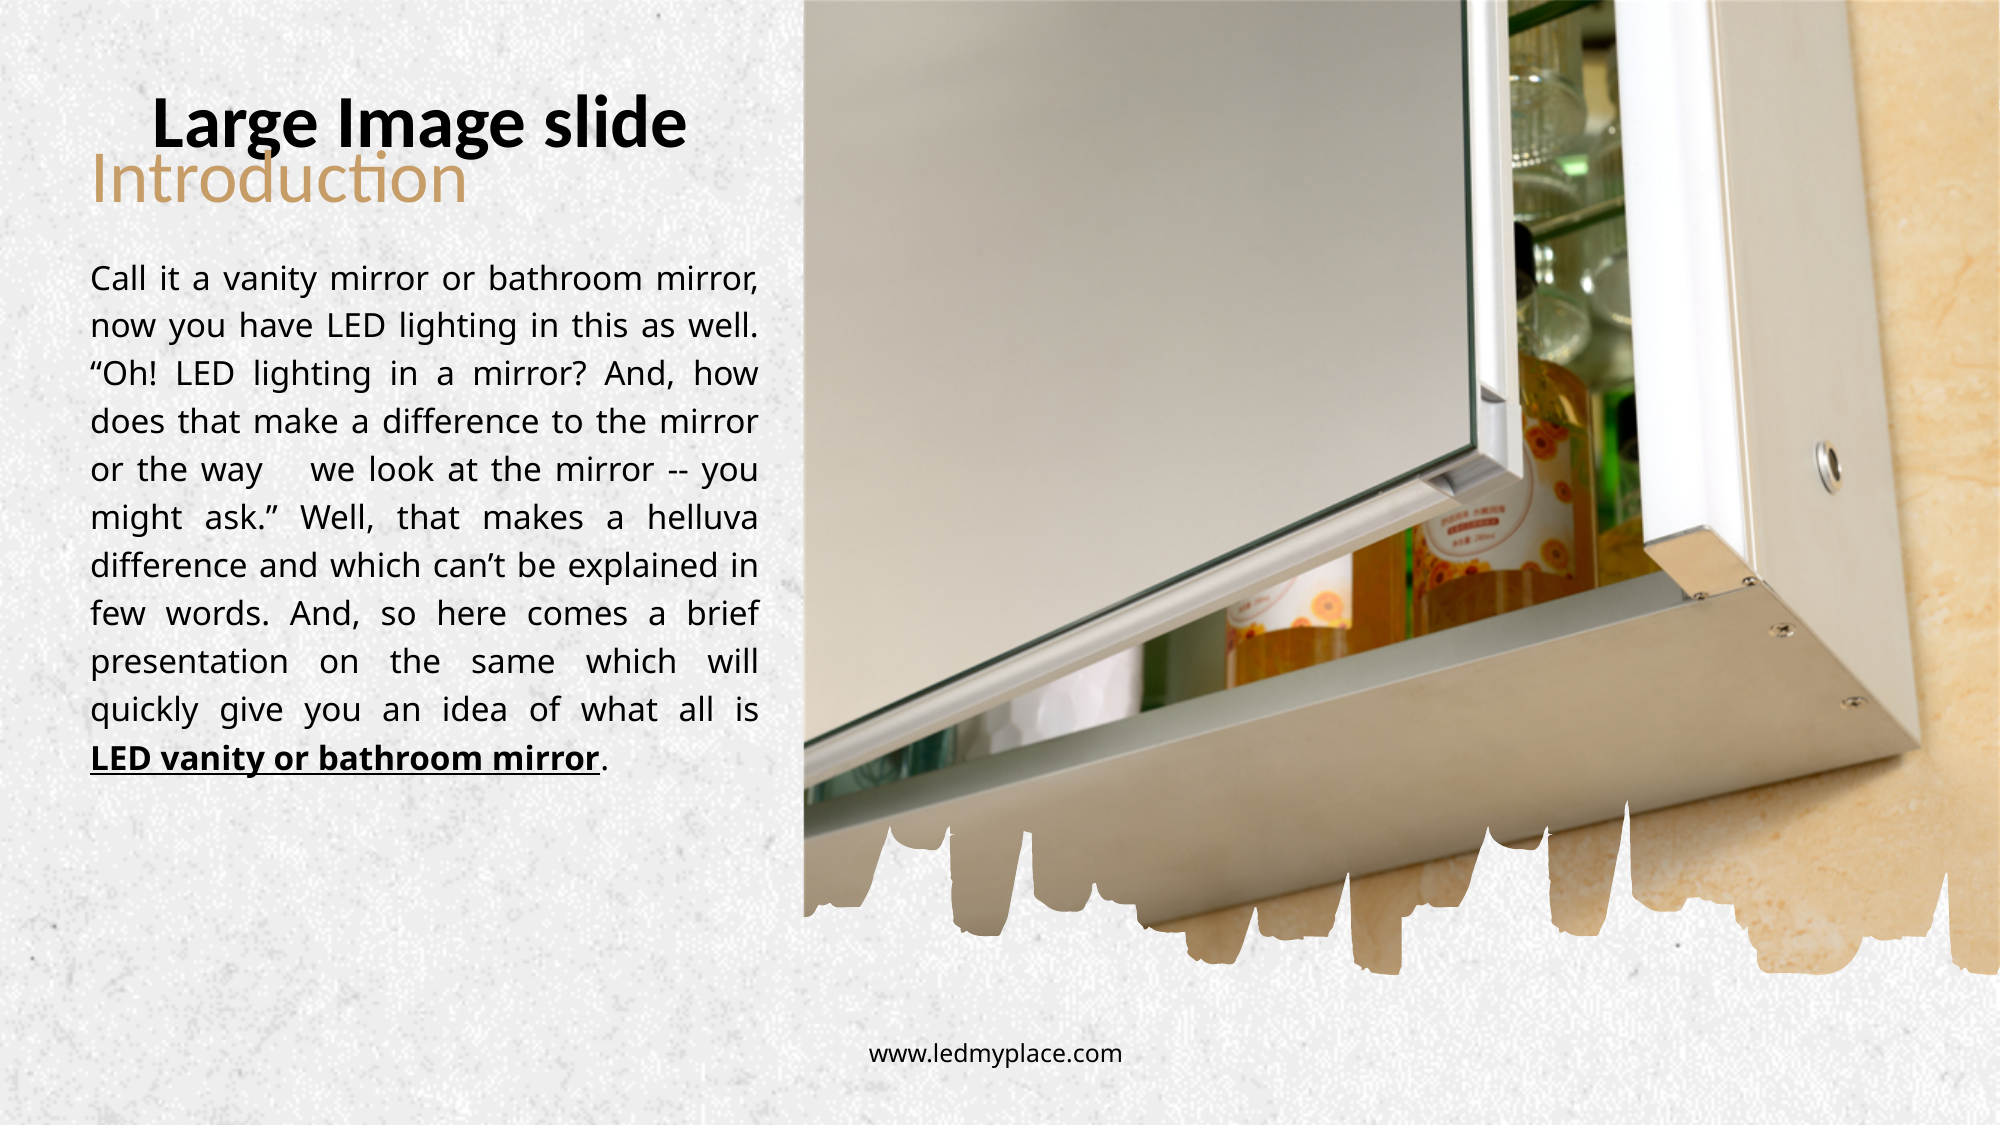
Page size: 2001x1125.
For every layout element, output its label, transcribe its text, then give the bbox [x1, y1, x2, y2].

text_box Call it a vanity mirror or bathroom mirror, now you have LED lighting in this as well. “Oh! LED lighting in a mirror? And, how does that make a difference to the mirror or the way we look at the mirror -- you might ask.” Well, that makes a helluva difference and which can’t be explained in few words. And, so here comes a brief presentation on the same which will quickly give you an idea of what all is LED vanity or bathroom mirror. [75, 241, 775, 793]
picture [0, 0, 2000, 1125]
text_box www.ledmyplace.com [853, 1024, 1146, 1082]
text_box Introduction [75, 24, 803, 332]
